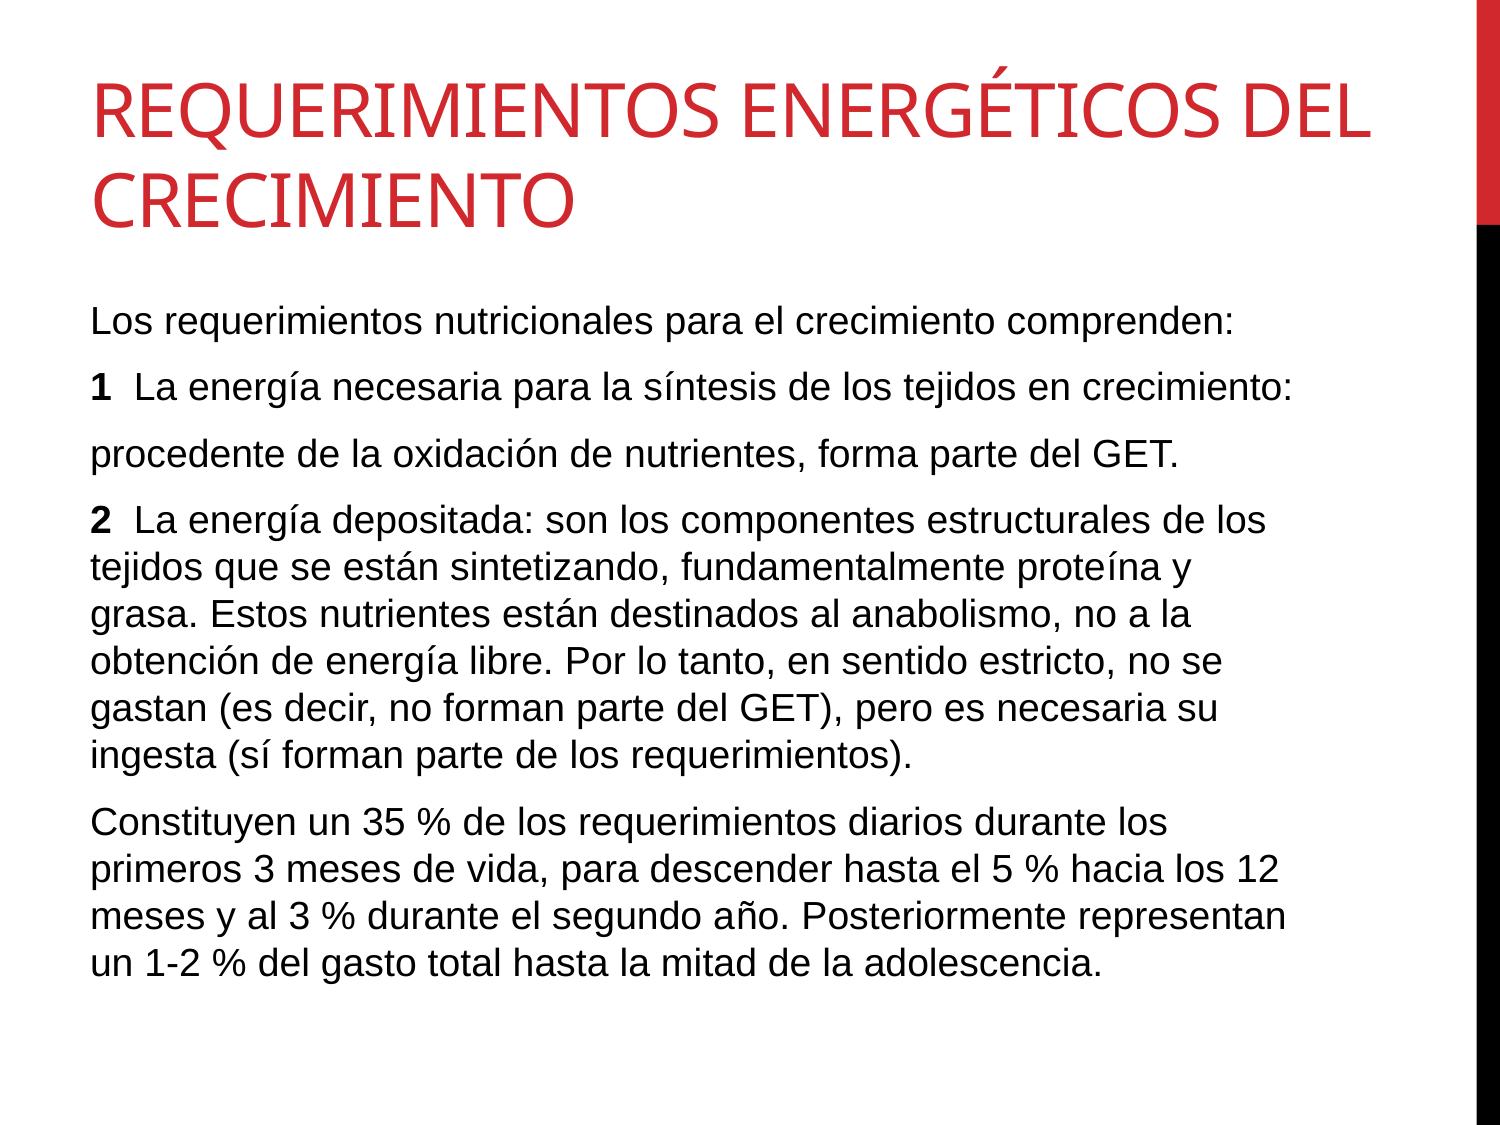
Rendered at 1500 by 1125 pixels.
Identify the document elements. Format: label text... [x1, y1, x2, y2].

list Los requerimientos nutricionales para el crecimiento comprenden: 1 La energía necesaria para la síntesis de los tejidos en crecimiento: procedente de la oxidación de nutrientes, forma parte del GET. 2 La energía depositada: son los componentes estructurales de los tejidos que se están sintetizando, fundamentalmente proteína y grasa. Estos nutrientes están destinados al anabolismo, no a la obtención de energía libre. Por lo tanto, en sentido estricto, no se gastan (es decir, no forman parte del GET), pero es necesaria su ingesta (sí forman parte de los requerimientos). Constituyen un 35 % de los requerimientos diarios durante los primeros 3 meses de vida, para descender hasta el 5 % hacia los 12 meses y al 3 % durante el segundo año. Posteriormente representan un 1-2 % del gasto total hasta la mitad de la adolescencia. [75, 287, 1325, 1005]
title Requerimientos energéticos del crecimiento [75, 25, 1397, 250]
